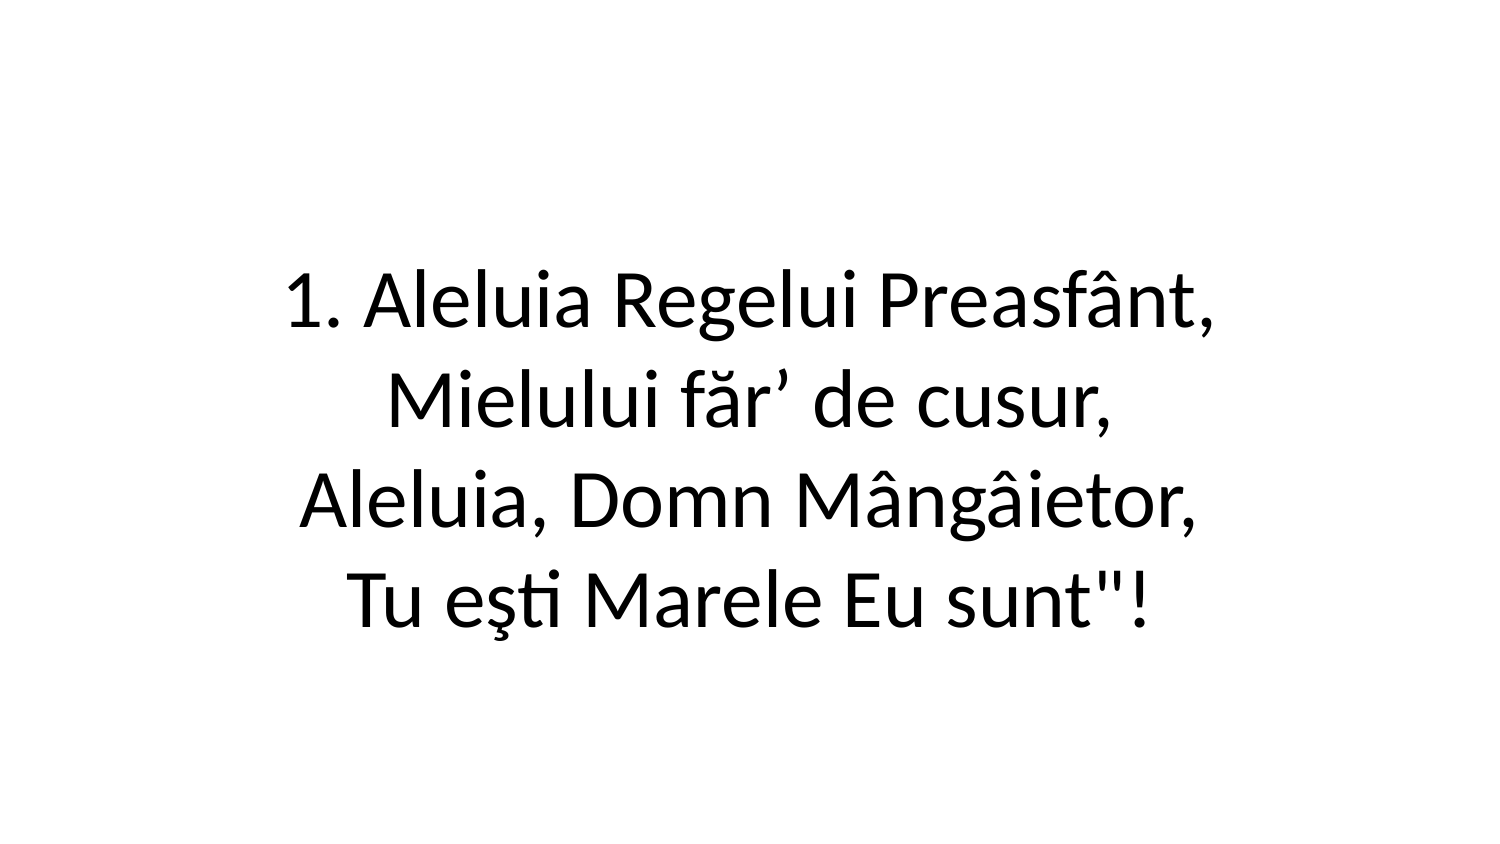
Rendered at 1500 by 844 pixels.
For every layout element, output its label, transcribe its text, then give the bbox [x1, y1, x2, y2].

text_box 1. Aleluia Regelui Preasfânt, Mielului fărʼ de cusur, Aleluia, Domn Mângâietor, Tu eşti Marele Eu sunt"! [266, 192, 1234, 652]
